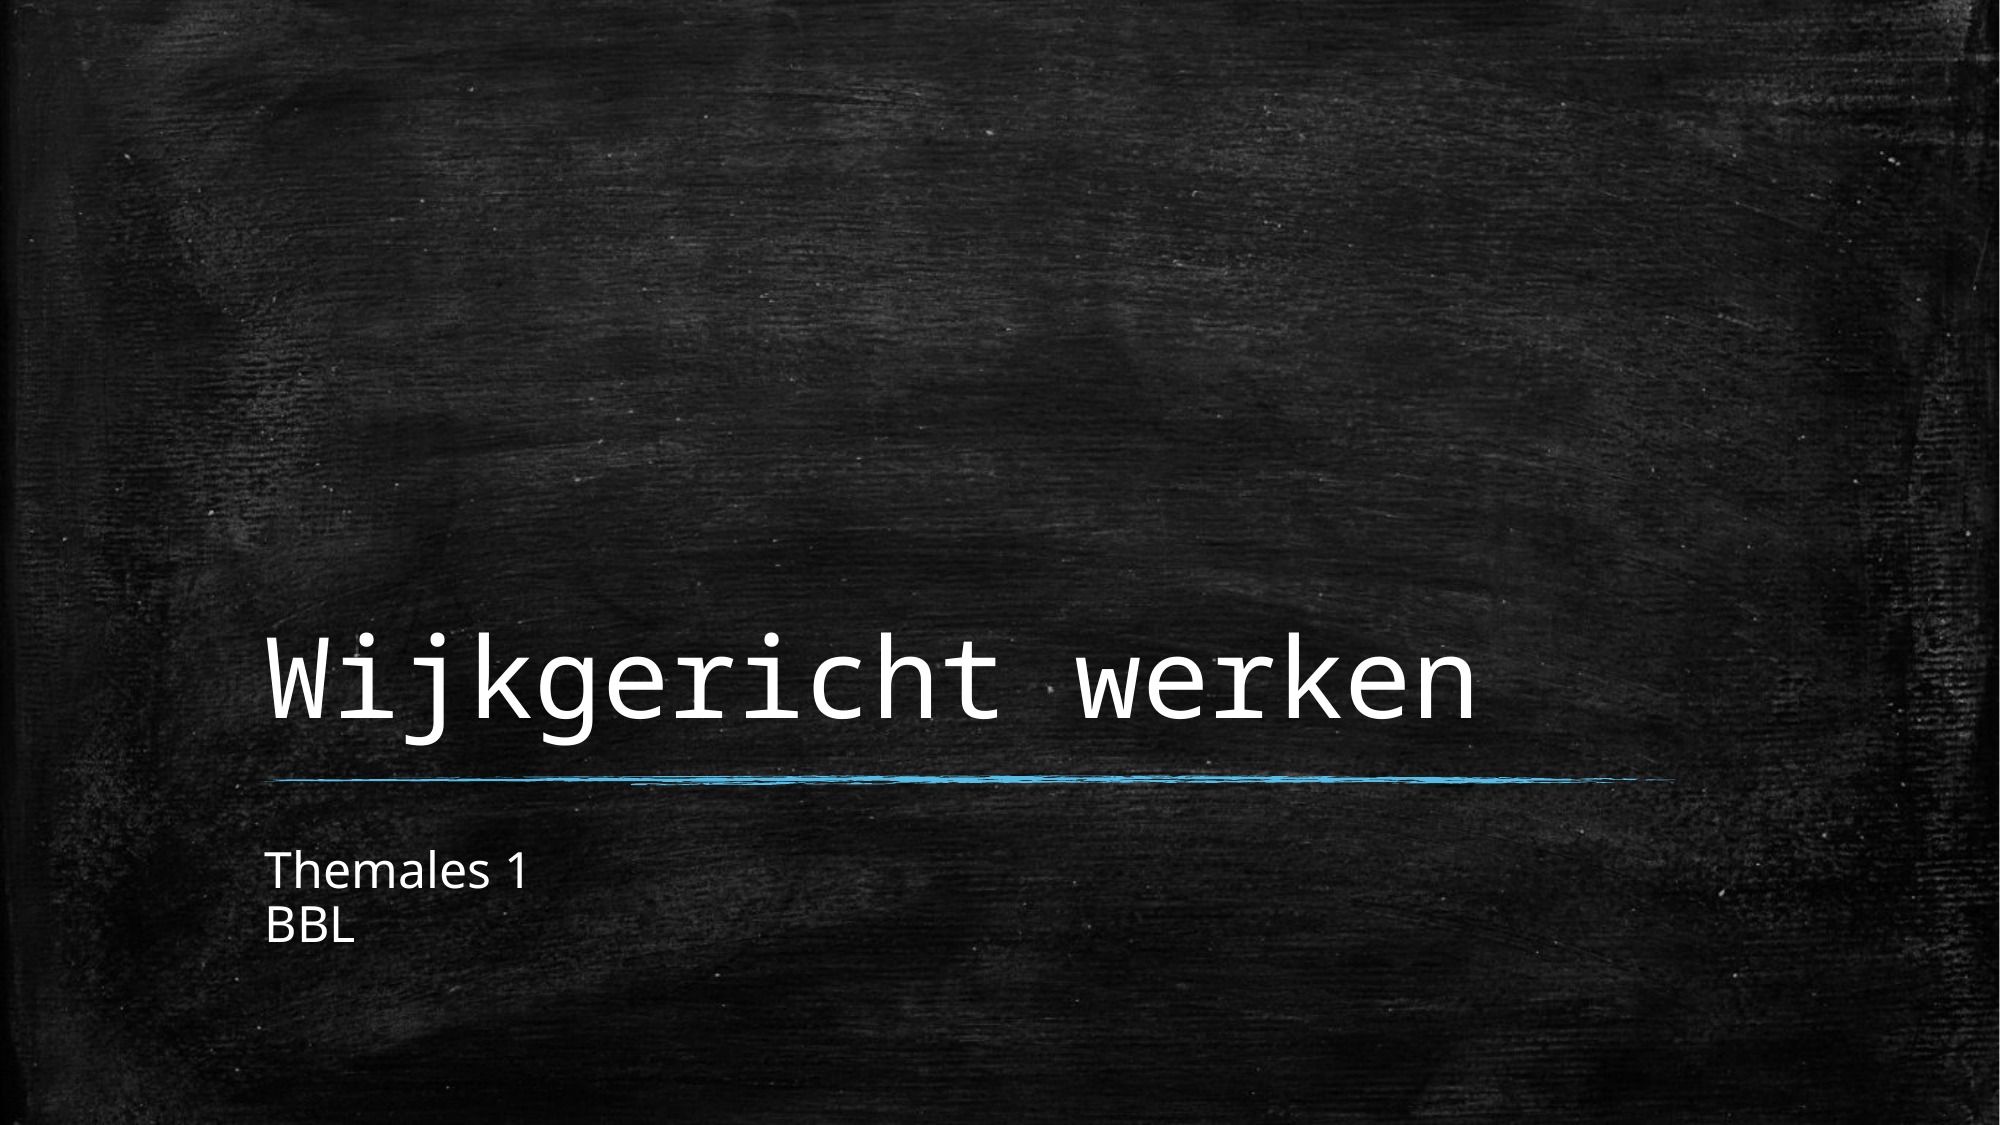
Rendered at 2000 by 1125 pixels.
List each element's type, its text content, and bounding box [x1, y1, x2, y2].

subtitle Themales 1 BBL [249, 837, 1750, 1013]
title Wijkgericht werken [249, 312, 1750, 750]
